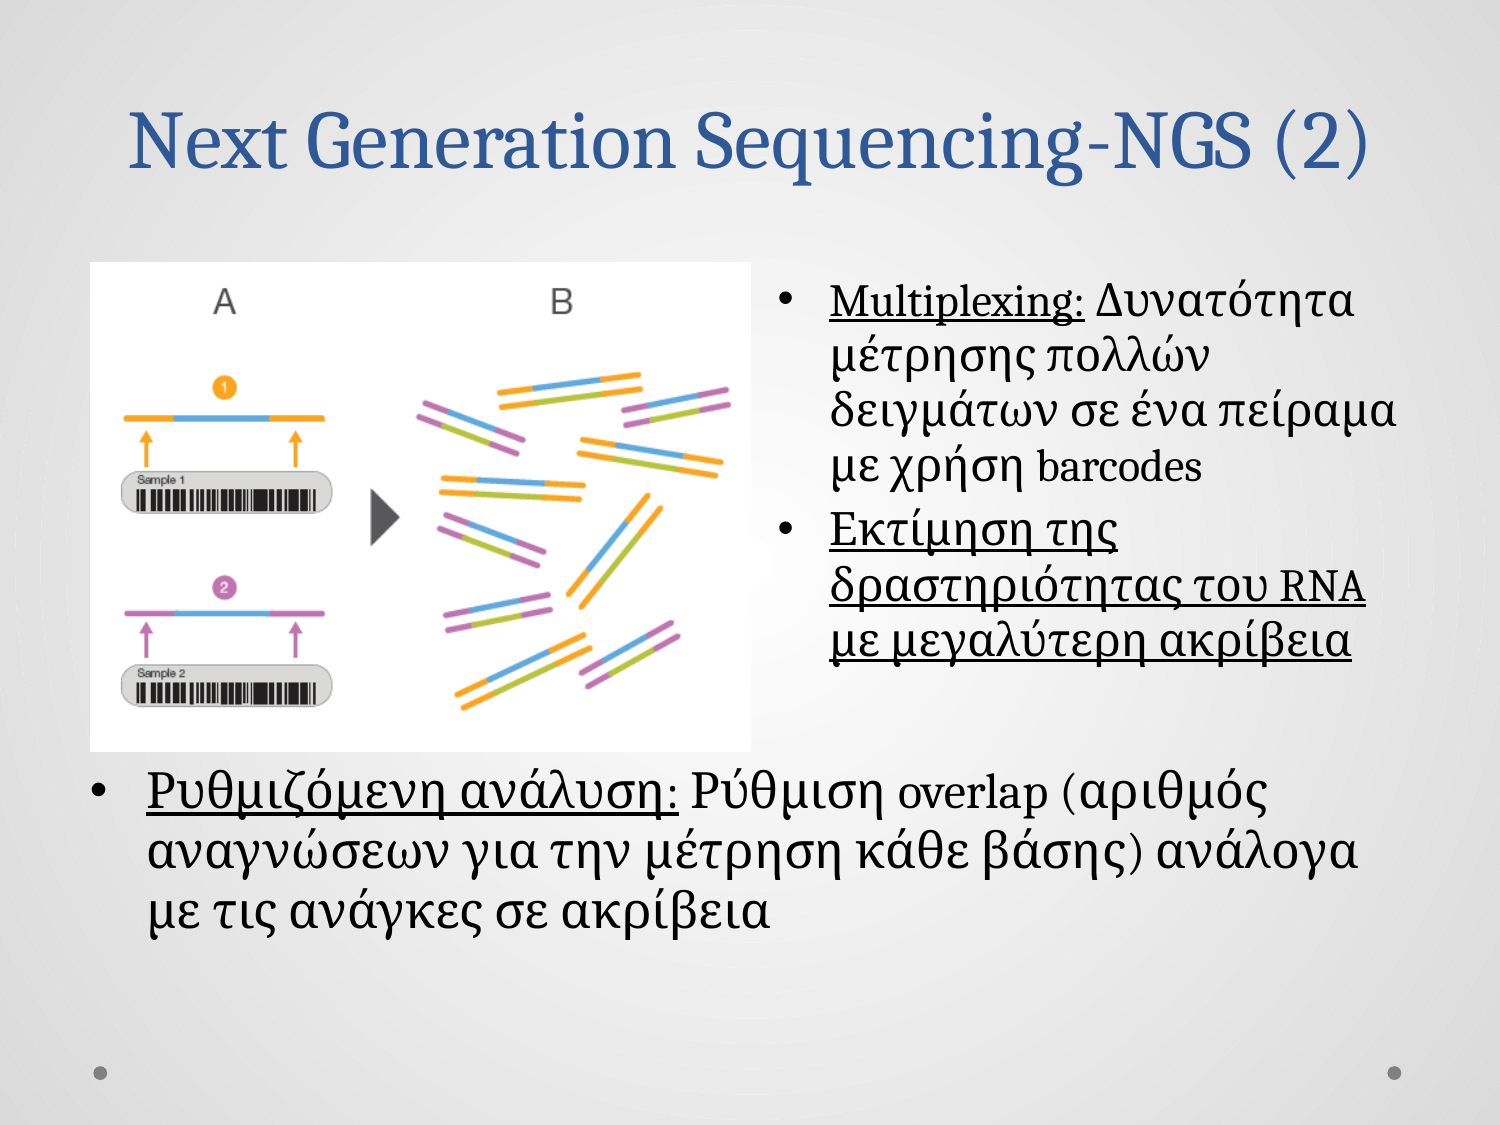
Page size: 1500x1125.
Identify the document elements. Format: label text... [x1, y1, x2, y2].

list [74, 262, 751, 752]
title Next Generation Sequencing-NGS (2) [49, 0, 1453, 193]
list Multiplexing: Δυνατότητα μέτρησης πολλών δειγμάτων σε ένα πείραμα με χρήση barcodes Εκτίμηση της δραστηριότητας του RNA με μεγαλύτερη ακρίβεια [762, 262, 1425, 751]
text_box Ρυθμιζόμενη ανάλυση: Ρύθμιση overlap (αριθμός αναγνώσεων για την μέτρηση κάθε βάσης) ανάλογα με τις ανάγκες σε ακρίβεια [74, 751, 1425, 947]
